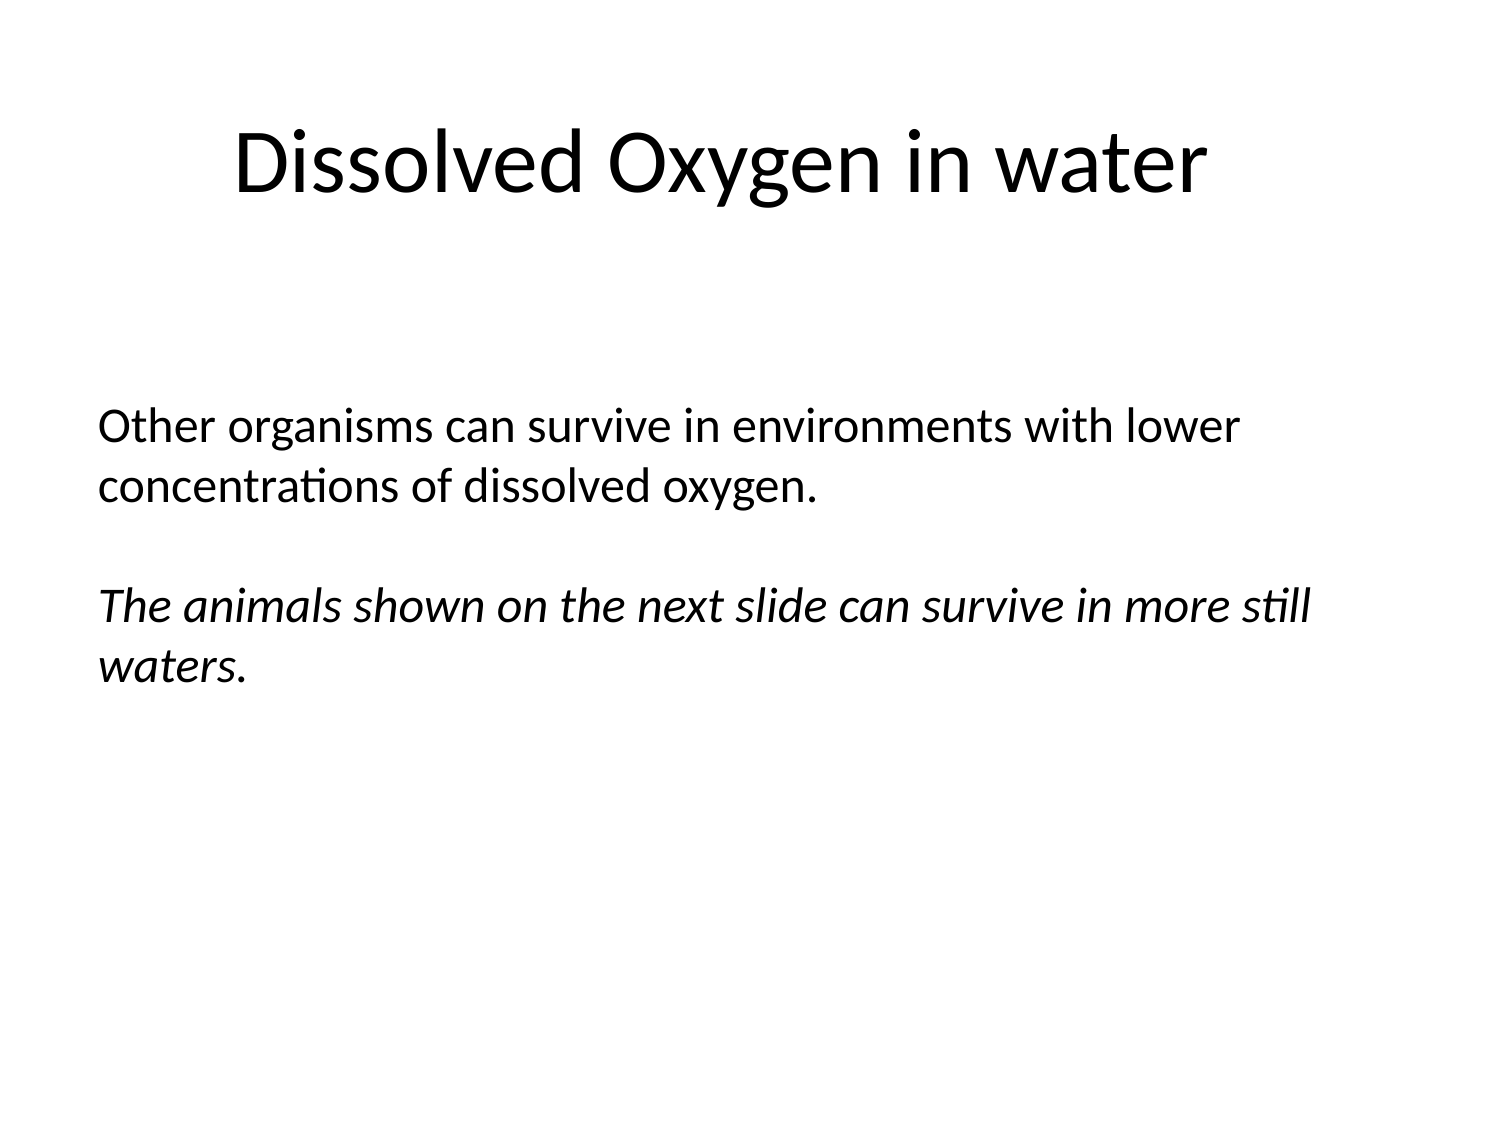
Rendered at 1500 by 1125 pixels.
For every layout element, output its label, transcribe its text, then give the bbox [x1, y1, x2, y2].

text_box Dissolved Oxygen in water [46, 93, 1397, 282]
text_box Other organisms can survive in environments with lower concentrations of dissolved oxygen. The animals shown on the next slide can survive in more still waters. [83, 385, 1328, 700]
